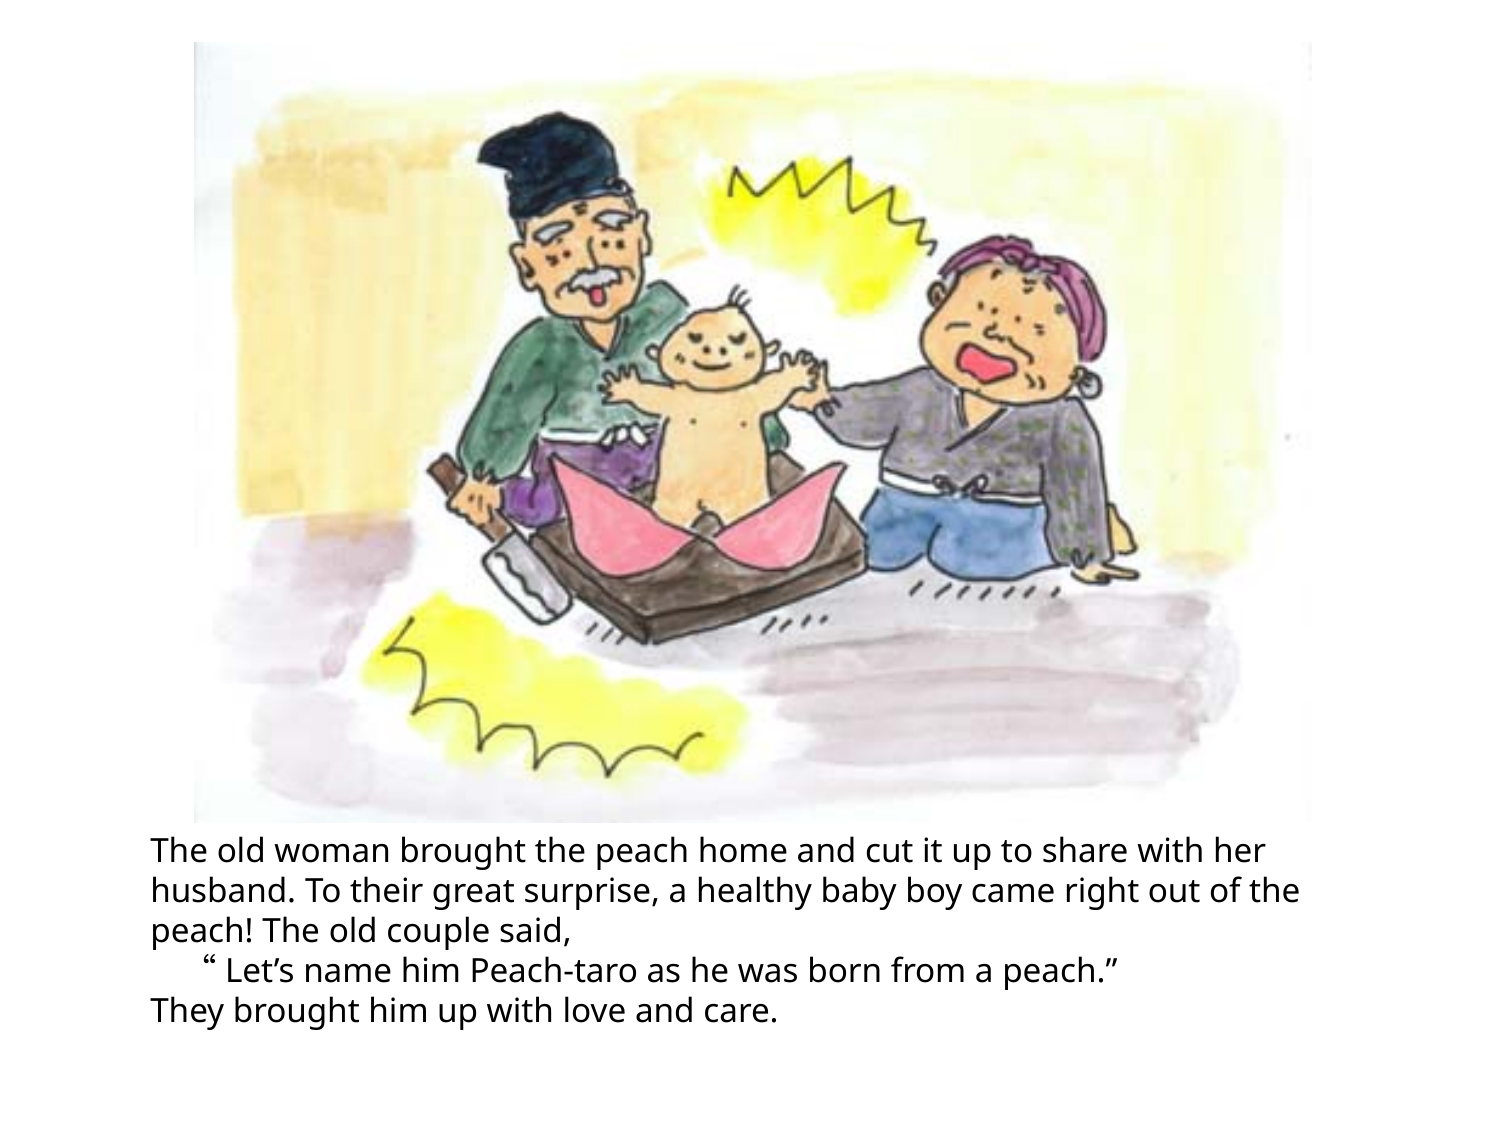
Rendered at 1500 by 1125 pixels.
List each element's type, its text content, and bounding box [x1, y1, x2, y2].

picture [194, 42, 1313, 823]
text_box The old woman brought the peach home and cut it up to share with her husband. To their great surprise, a healthy baby boy came right out of the peach! The old couple said, “Let’s name him Peach-taro as he was born from a peach.” They brought him up with love and care. [135, 822, 1412, 1037]
